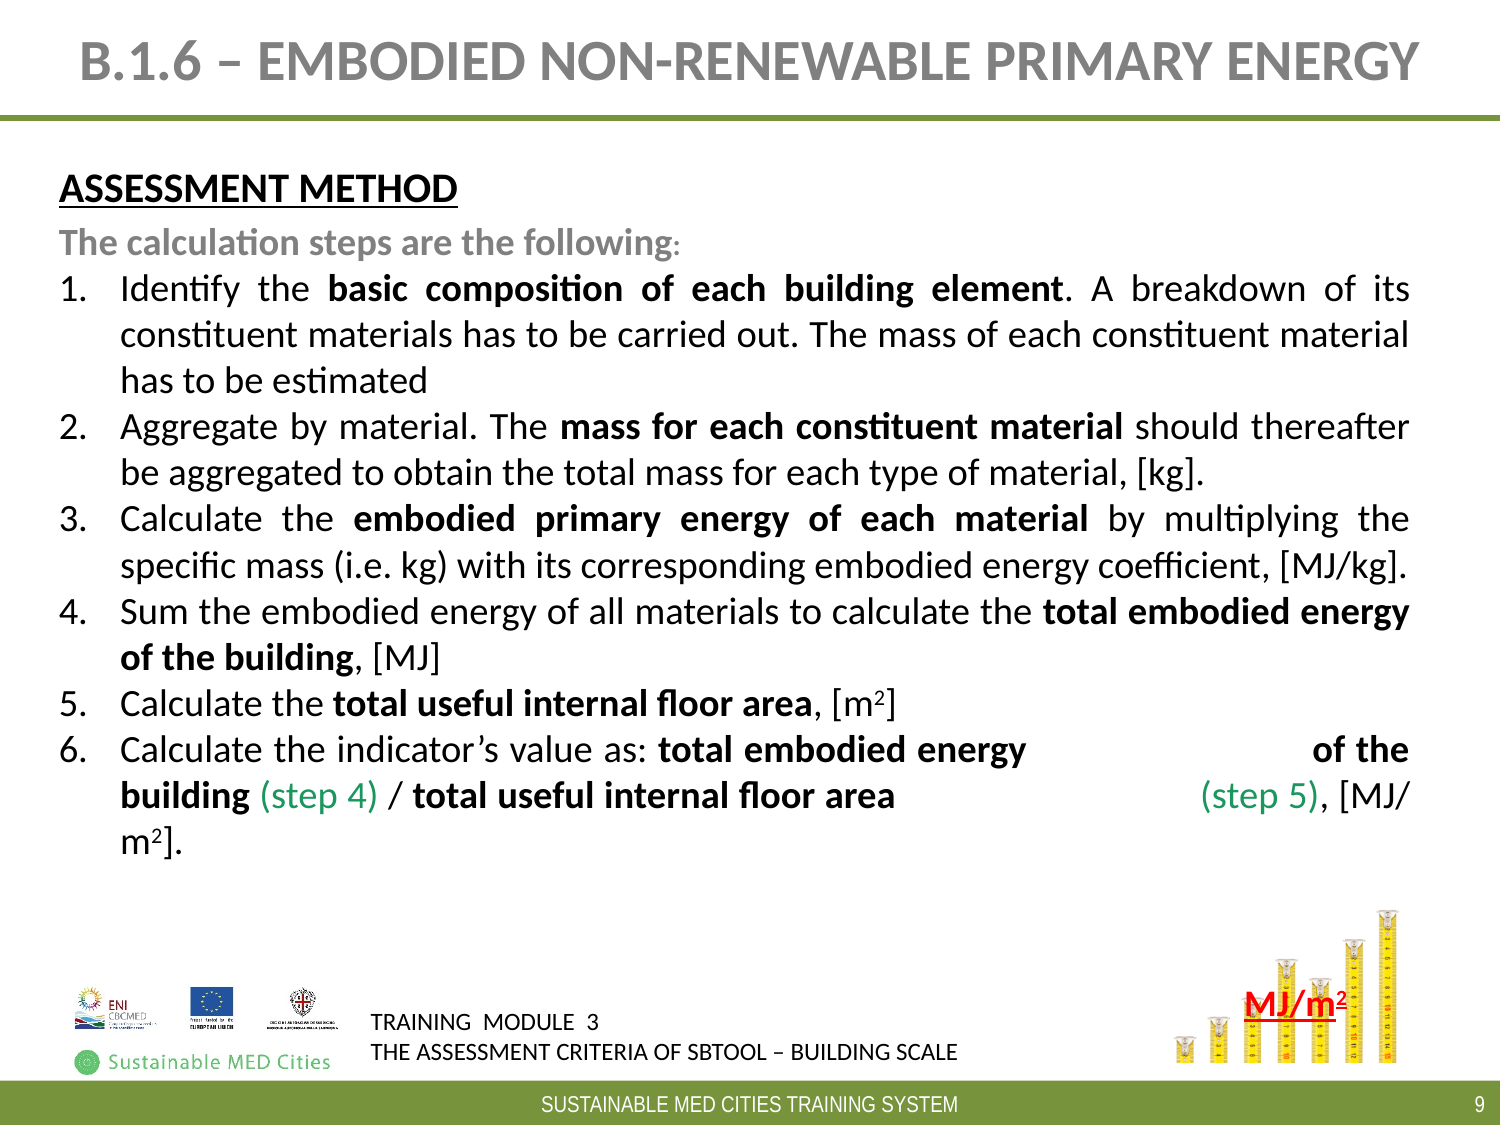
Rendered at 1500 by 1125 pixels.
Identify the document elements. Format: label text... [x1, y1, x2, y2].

text_box MJ/m2 [1410, 972, 1415, 1032]
slide_number 9 [1149, 1081, 1500, 1125]
picture [62, 985, 356, 1080]
list ASSESSMENT METHOD The calculation steps are the following: Identify the basic composition of each building element. A breakdown of its constituent materials has to be carried out. The mass of each constituent material has to be estimated Aggregate by material. The mass for each constituent material should thereafter be aggregated to obtain the total mass for each type of material, [kg]. Calculate the embodied primary energy of each material by multiplying the specific mass (i.e. kg) with its corresponding embodied energy coefficient, [MJ/kg]. Sum the embodied energy of all materials to calculate the total embodied energy of the building, [MJ] Calculate the total useful internal floor area, [m2] Calculate the indicator’s value as: total embodied energy of the building (step 4) / total useful internal floor area (step 5), [MJ/ m2]. [43, 153, 1425, 985]
picture [1165, 905, 1405, 1063]
text_box B.1.6 – EMBODIED NON-RENEWABLE PRIMARY ENERGY [0, 0, 1500, 115]
